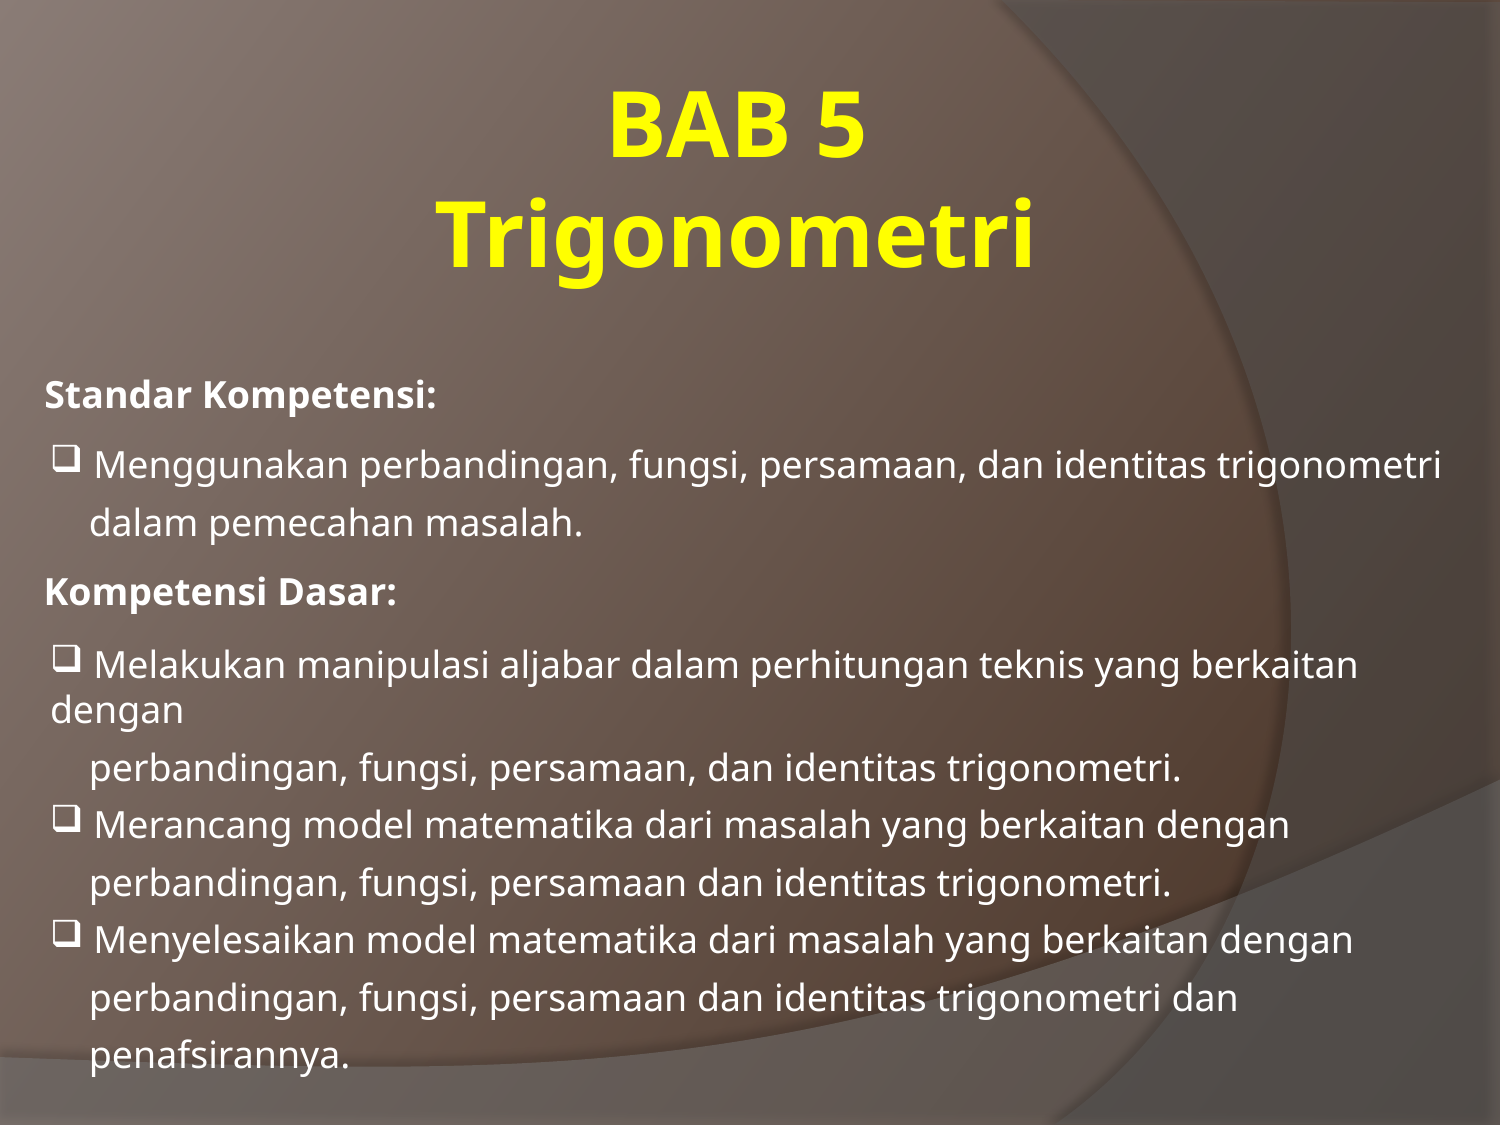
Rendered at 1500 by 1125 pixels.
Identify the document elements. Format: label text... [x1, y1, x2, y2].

text_box BAB 5 Trigonometri [105, 58, 1368, 328]
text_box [34, 363, 1489, 1044]
